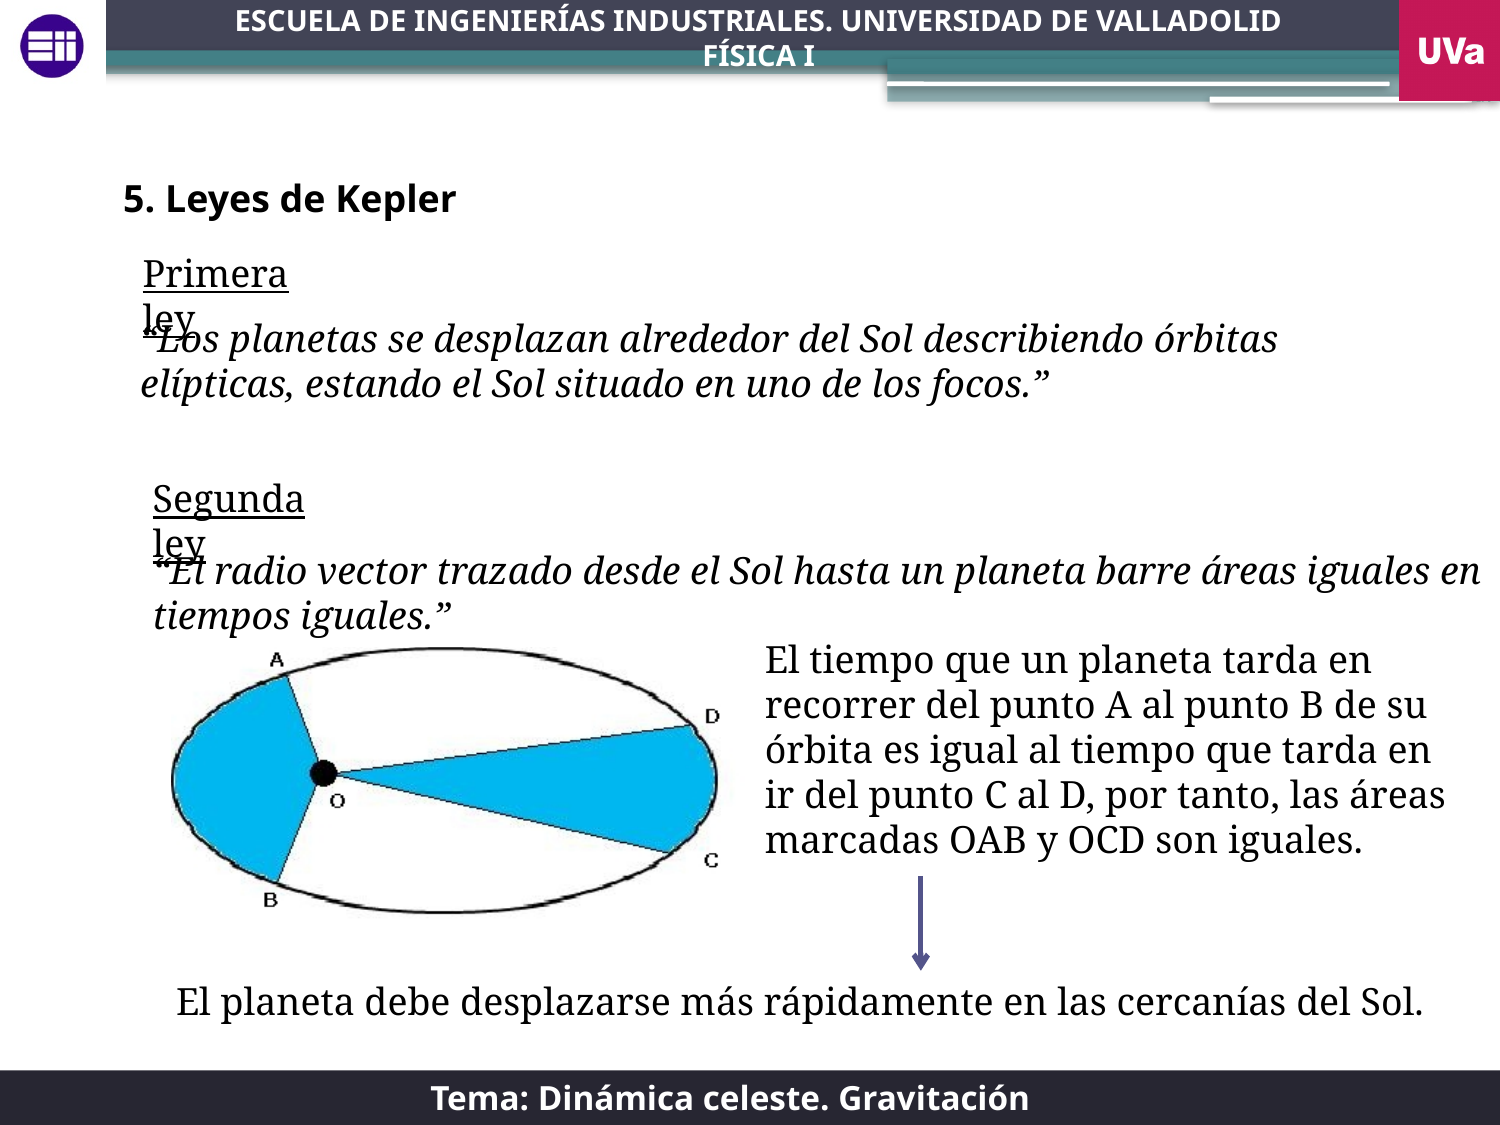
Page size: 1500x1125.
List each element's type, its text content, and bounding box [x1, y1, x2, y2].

text_box ESCUELA DE INGENIERÍAS INDUSTRIALES. UNIVERSIDAD DE VALLADOLID FÍSICA I [219, 0, 1298, 80]
text_box [1055, 1069, 1500, 1125]
picture [0, 0, 106, 97]
text_box “Los planetas se desplazan alrededor del Sol describiendo órbitas elípticas, estando el Sol situado en uno de los focos.” [125, 307, 1412, 413]
text_box Segunda ley [137, 467, 375, 539]
text_box [0, 1069, 415, 1125]
text_box Primera ley [127, 242, 364, 348]
text_box El planeta debe desplazarse más rápidamente en las cercanías del Sol. [161, 970, 1473, 1031]
text_box 5. Leyes de Kepler [108, 167, 473, 228]
picture [1399, 0, 1500, 102]
text_box Tema: Dinámica celeste. Gravitación [415, 1069, 1055, 1125]
text_box El tiempo que un planeta tarda en recorrer del punto A al punto B de su órbita es igual al tiempo que tarda en ir del punto C al D, por tanto, las áreas marcadas OAB y OCD son iguales. [749, 629, 1474, 869]
picture [170, 647, 759, 941]
text_box “El radio vector trazado desde el Sol hasta un planeta barre áreas iguales en tiempos iguales.” [137, 539, 1500, 645]
